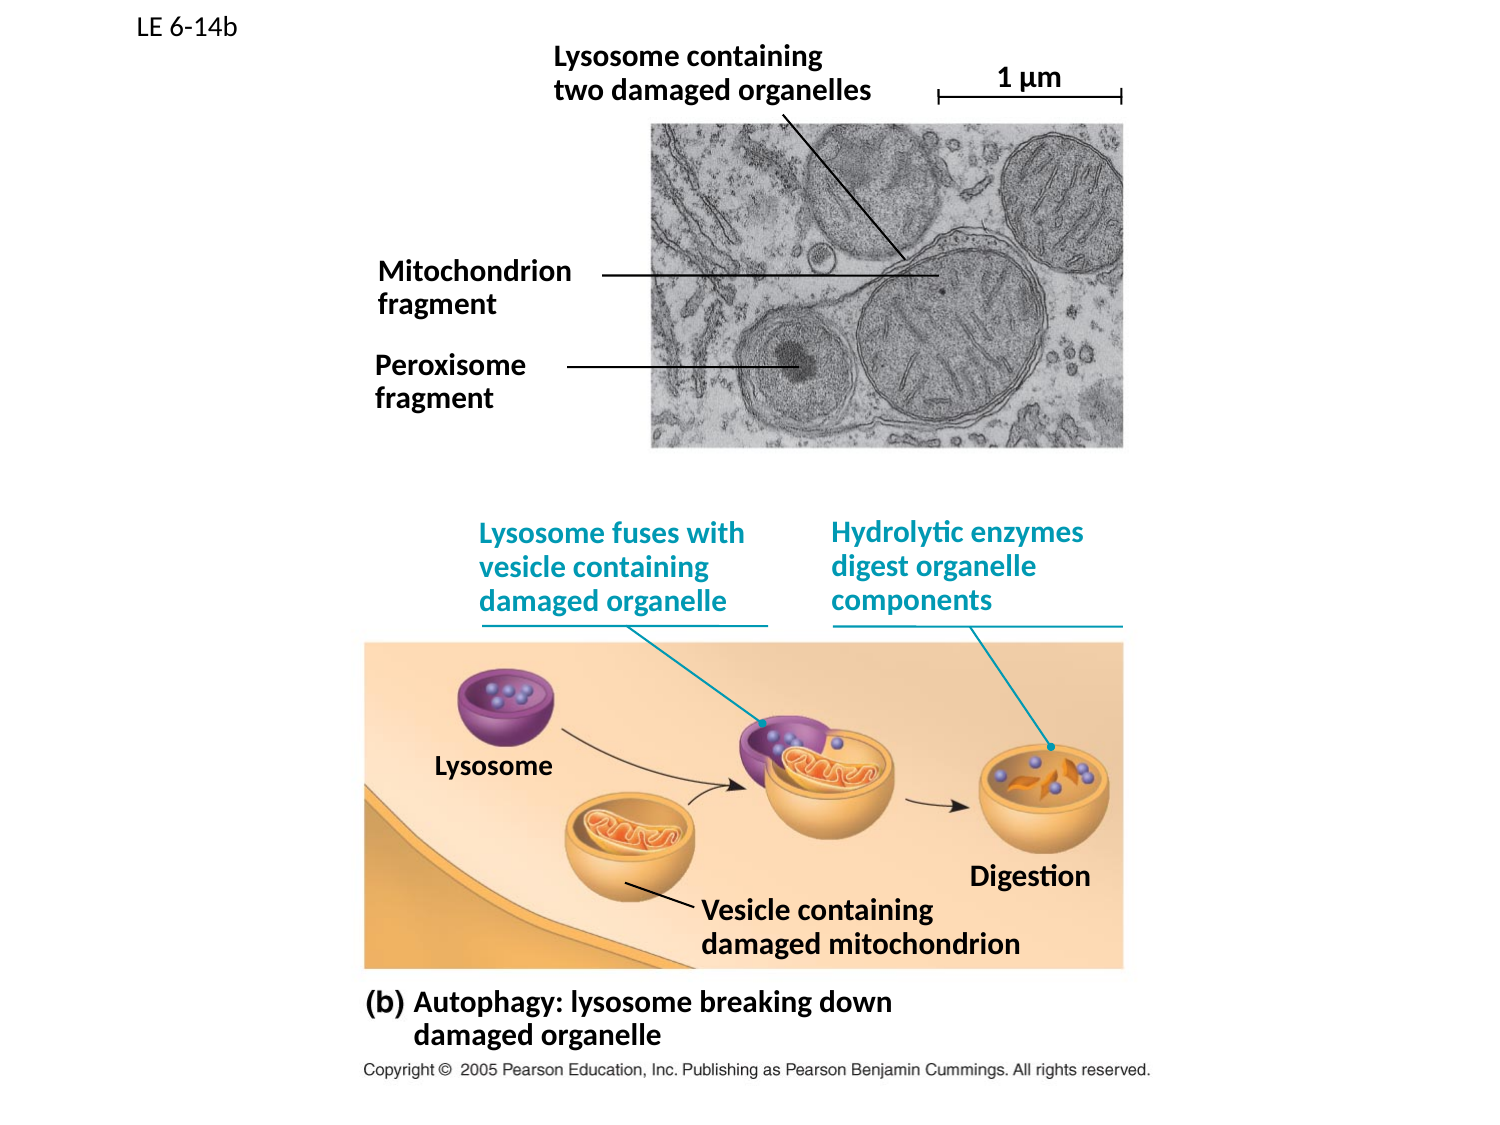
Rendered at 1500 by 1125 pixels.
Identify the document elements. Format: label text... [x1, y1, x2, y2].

picture [335, 36, 1165, 1088]
title LE 6-14b [24, 0, 350, 50]
